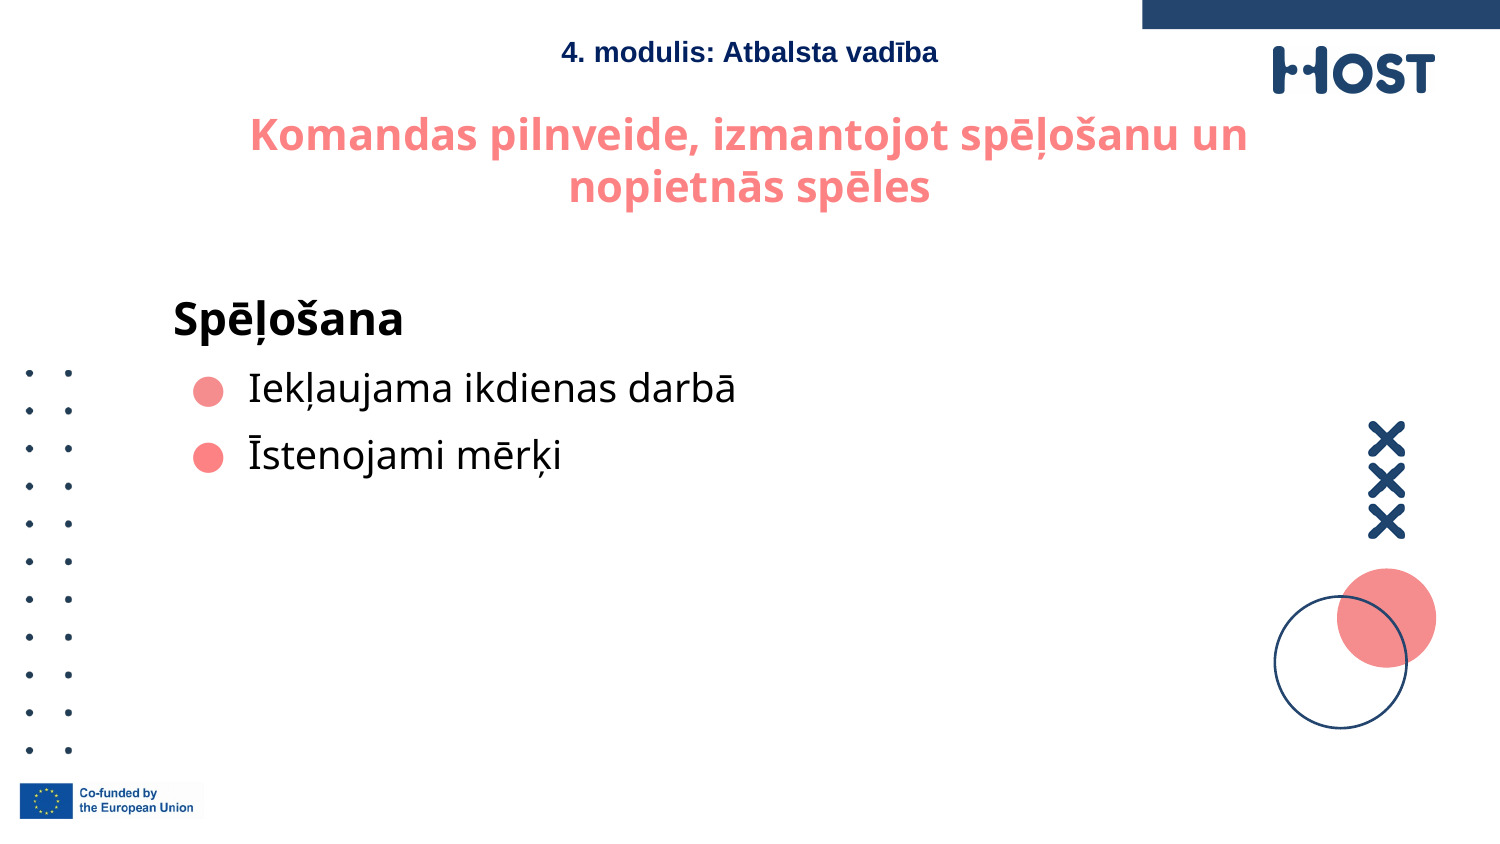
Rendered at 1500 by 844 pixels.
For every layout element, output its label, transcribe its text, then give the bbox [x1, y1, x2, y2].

title Komandas pilnveide, izmantojot spēļošanu un nopietnās spēles [162, 91, 1338, 230]
picture [0, 370, 204, 820]
picture [1368, 421, 1405, 539]
text_box 4. modulis: Atbalsta vadība [545, 13, 955, 71]
text_box Spēļošana Iekļaujama ikdienas darbā Īstenojami mērķi [158, 252, 1207, 765]
picture [1273, 46, 1435, 94]
